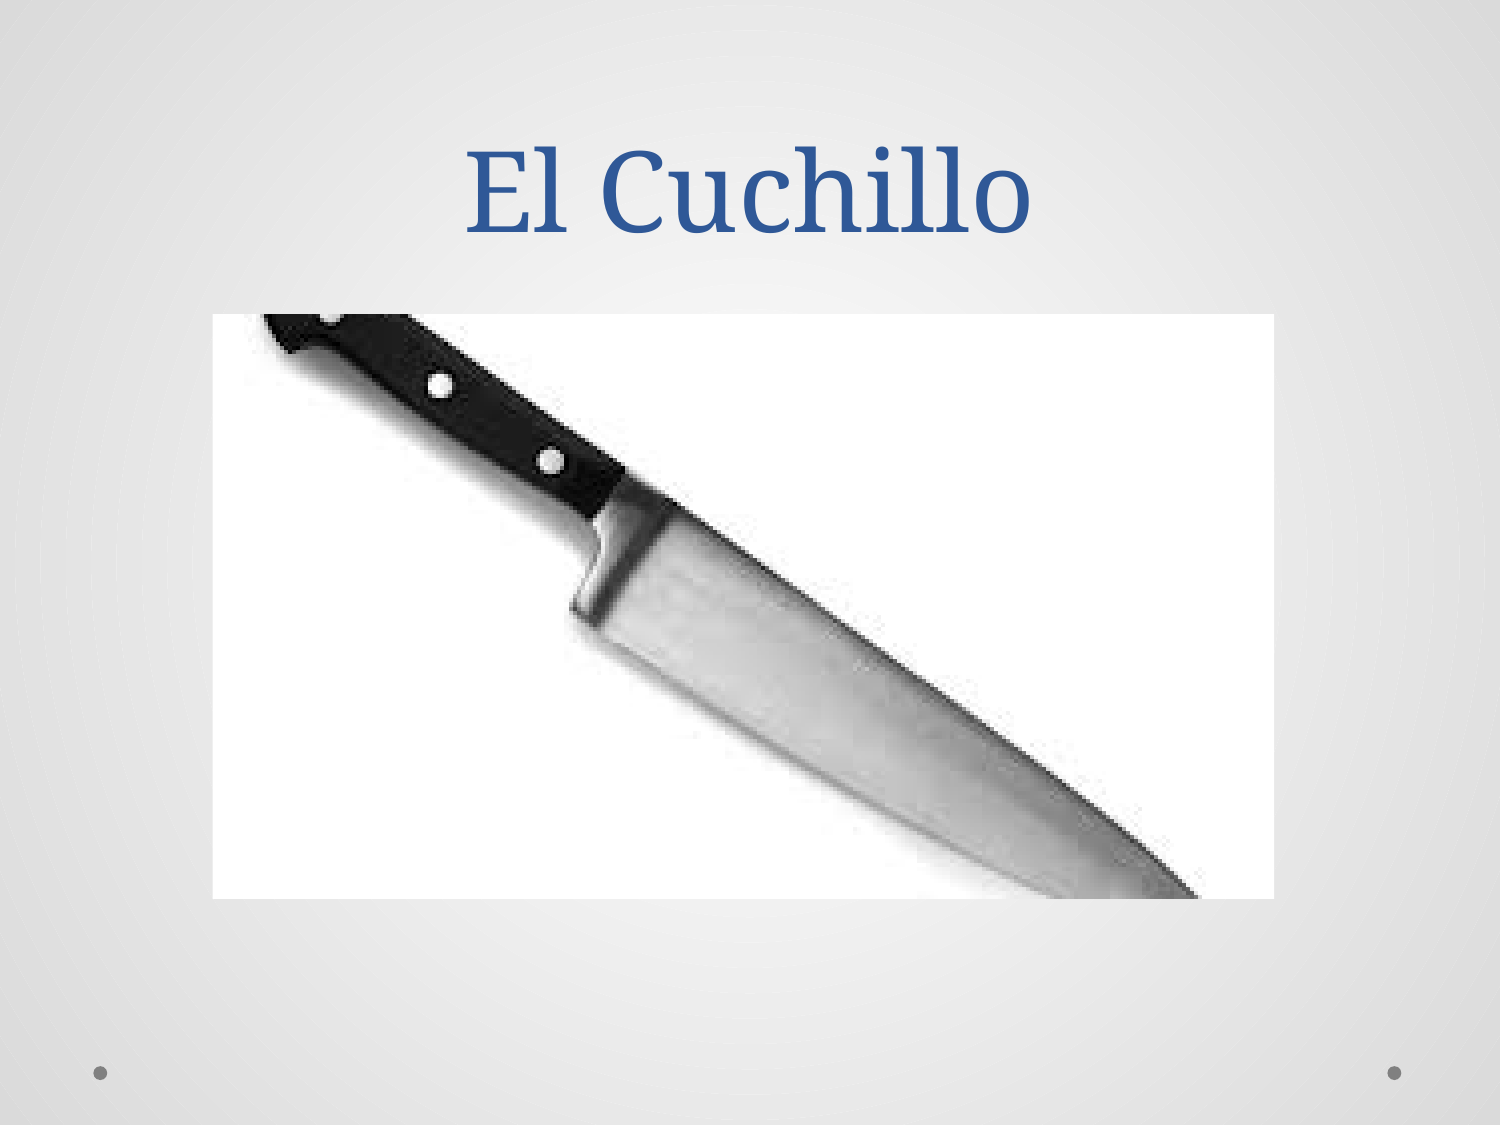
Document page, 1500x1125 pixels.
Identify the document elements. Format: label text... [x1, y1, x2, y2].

title El Cuchillo [75, 0, 1425, 263]
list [212, 314, 1275, 899]
